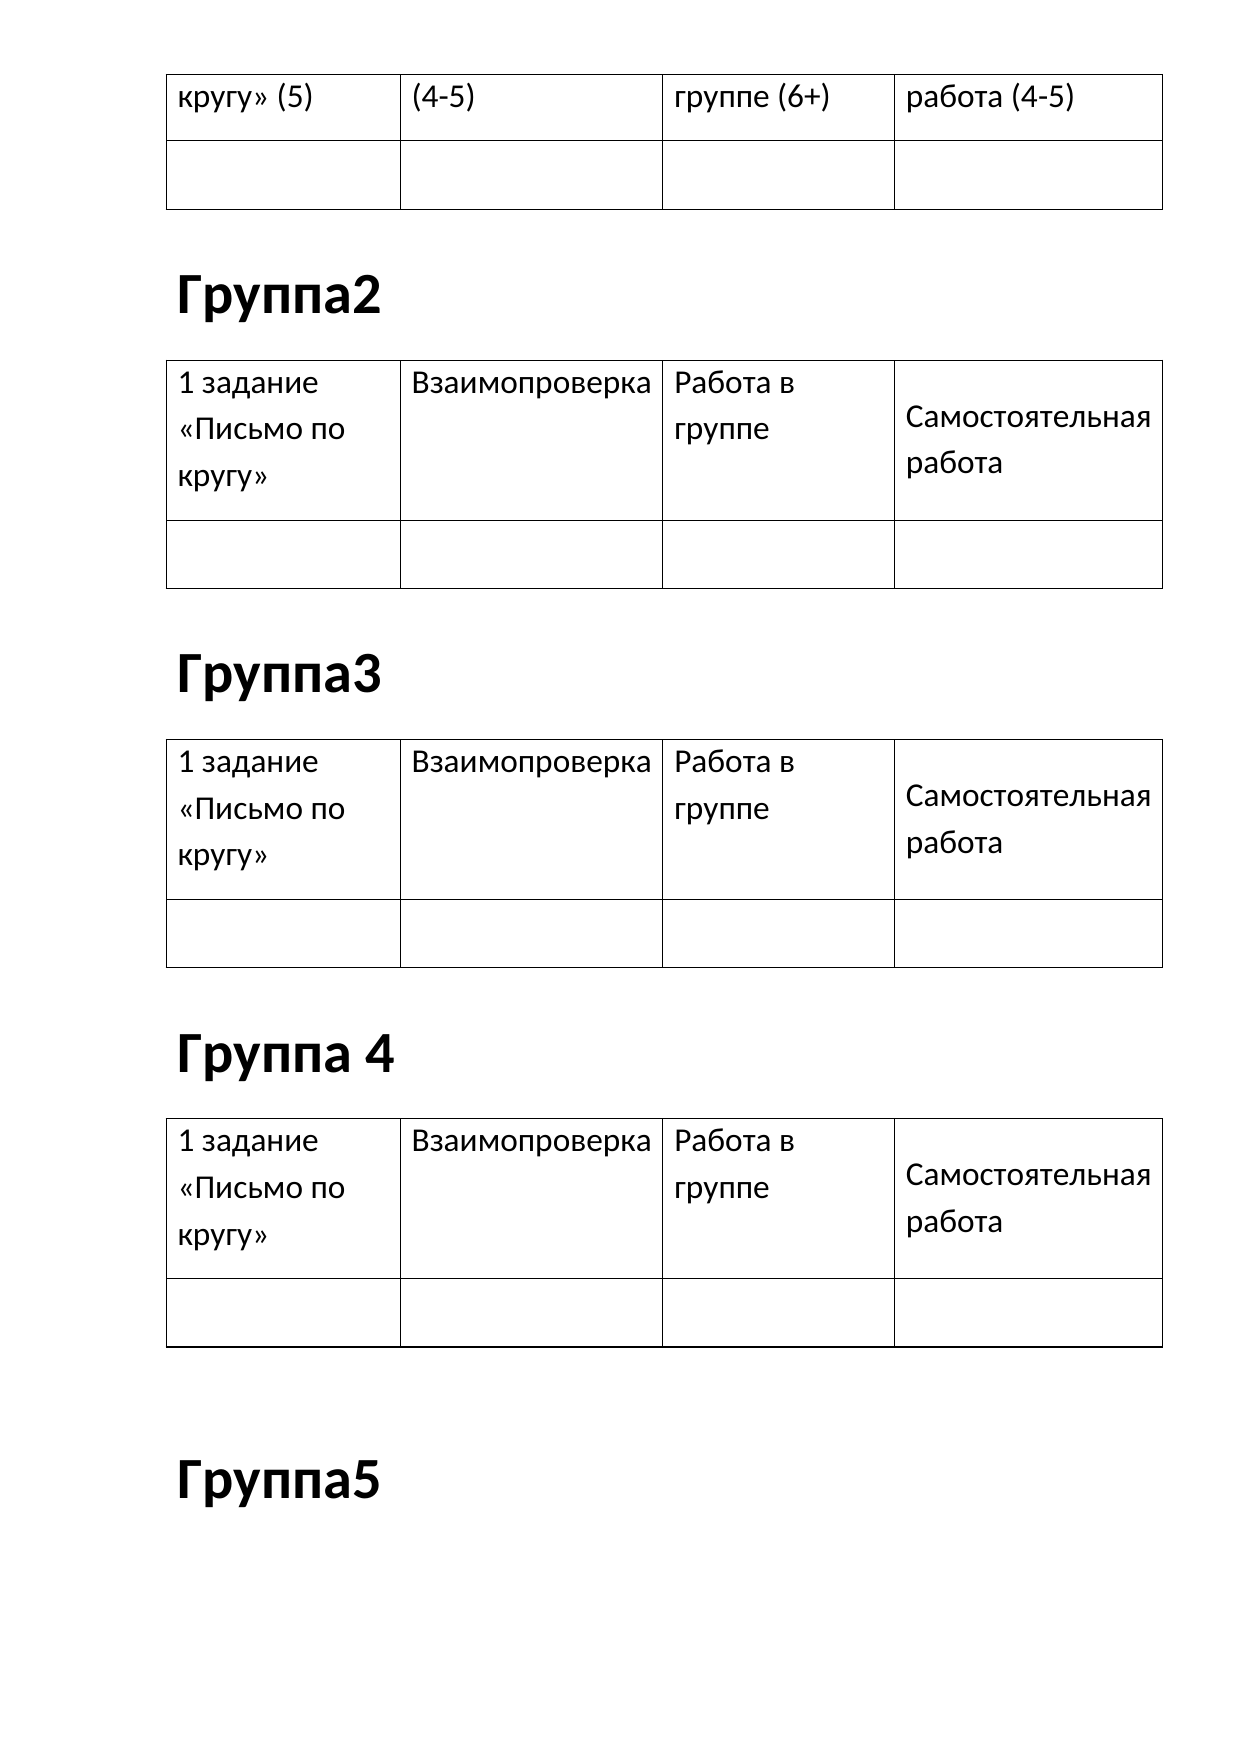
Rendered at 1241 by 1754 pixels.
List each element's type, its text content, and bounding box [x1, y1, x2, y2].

table_header Самостоятельная работа (4-5) [895, 75, 1162, 140]
table_header Работа в группе (6+) [663, 75, 894, 140]
table_header Самостоятельная работа [895, 740, 1162, 899]
table_header Самостоятельная работа [895, 1119, 1162, 1278]
table_cell [167, 521, 400, 588]
table_header 1 задание «Письмо по кругу» (5) [167, 75, 400, 140]
table_cell [167, 141, 400, 209]
table_cell [167, 1279, 400, 1346]
table_header 1 задание «Письмо по кругу» [167, 1119, 400, 1278]
table_cell [401, 141, 662, 209]
table_cell [895, 521, 1162, 588]
table_cell [895, 1279, 1162, 1346]
table_header Работа в группе [663, 361, 894, 519]
table_cell [663, 1279, 894, 1346]
table_header 1 задание «Письмо по кругу» [167, 740, 400, 899]
table_header Взаимопроверка (4-5) [401, 75, 662, 140]
table_cell [663, 521, 894, 588]
table_header Взаимопроверка [401, 1119, 662, 1278]
table_cell [401, 900, 662, 967]
table_cell [401, 521, 662, 588]
table_header Самостоятельная работа [895, 361, 1162, 519]
table_cell [663, 141, 894, 209]
table_cell [895, 900, 1162, 967]
table_cell [167, 900, 400, 967]
table_cell [401, 1279, 662, 1346]
table_header 1 задание «Письмо по кругу» [167, 361, 400, 519]
table_cell [895, 141, 1162, 209]
table_header Работа в группе [663, 1119, 894, 1278]
table_header Работа в группе [663, 740, 894, 899]
table_cell [663, 900, 894, 967]
table_header Взаимопроверка [401, 740, 662, 899]
table_header Взаимопроверка [401, 361, 662, 519]
